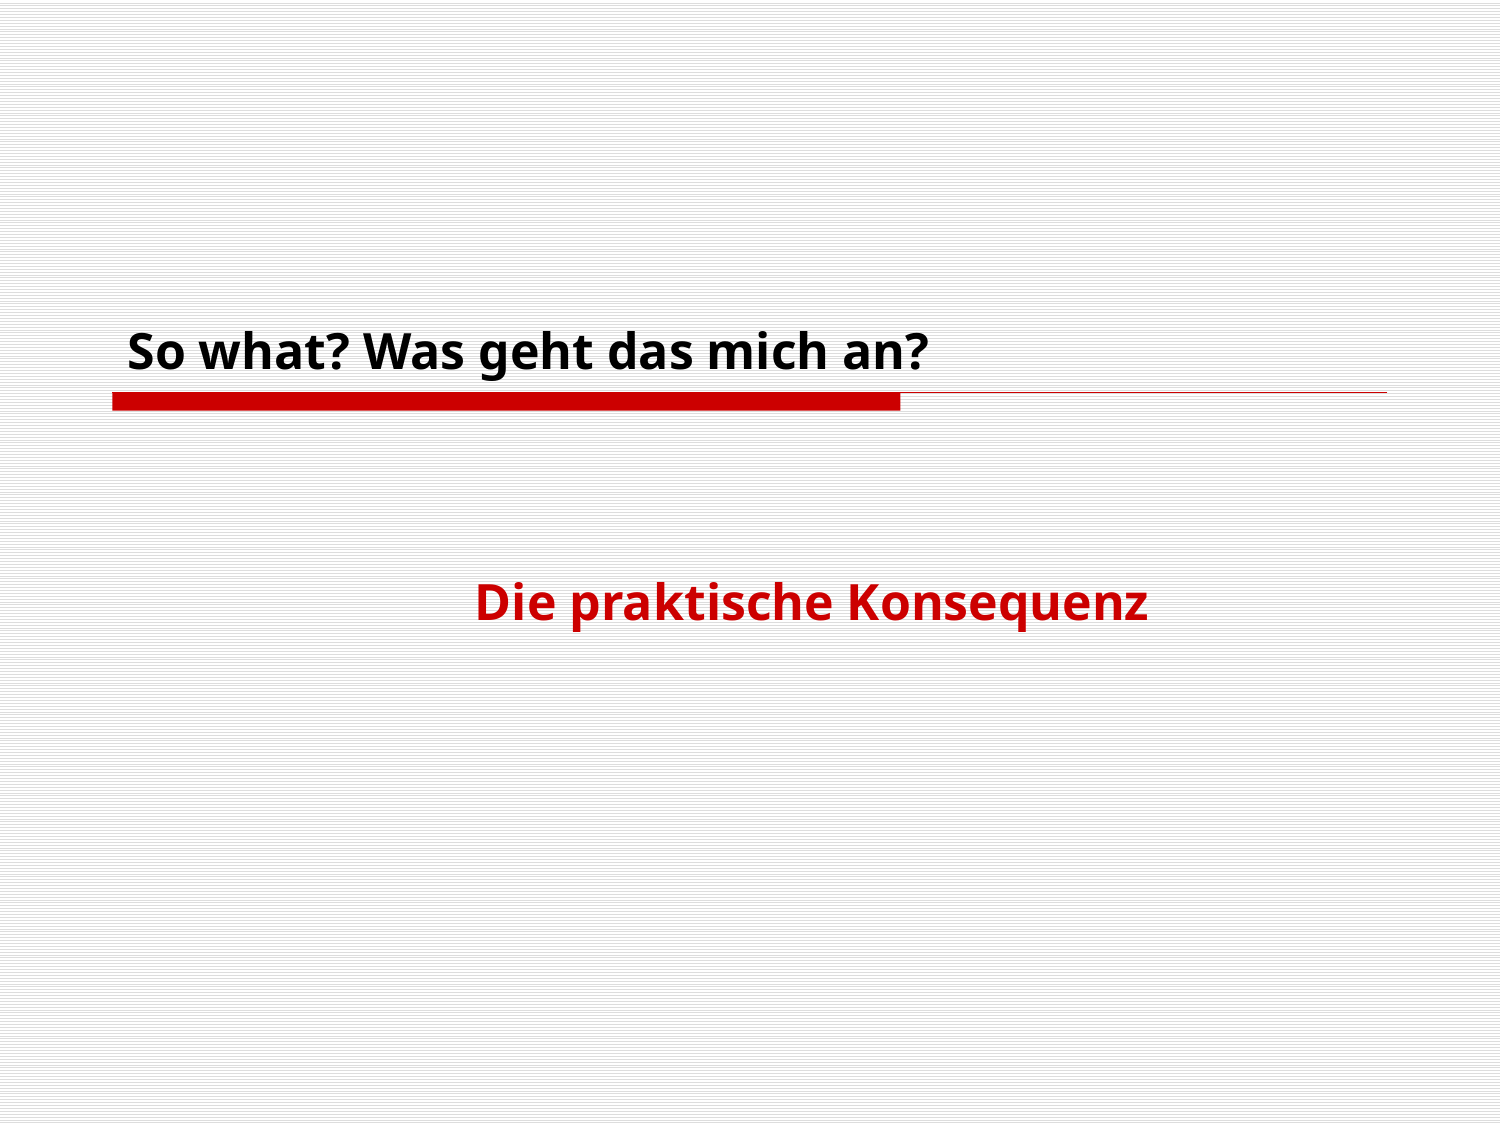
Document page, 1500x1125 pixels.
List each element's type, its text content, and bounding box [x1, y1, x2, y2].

subtitle Die praktische Konsequenz [237, 562, 1388, 825]
title So what? Was geht das mich an? [112, 162, 1388, 388]
footer [512, 1025, 988, 1100]
